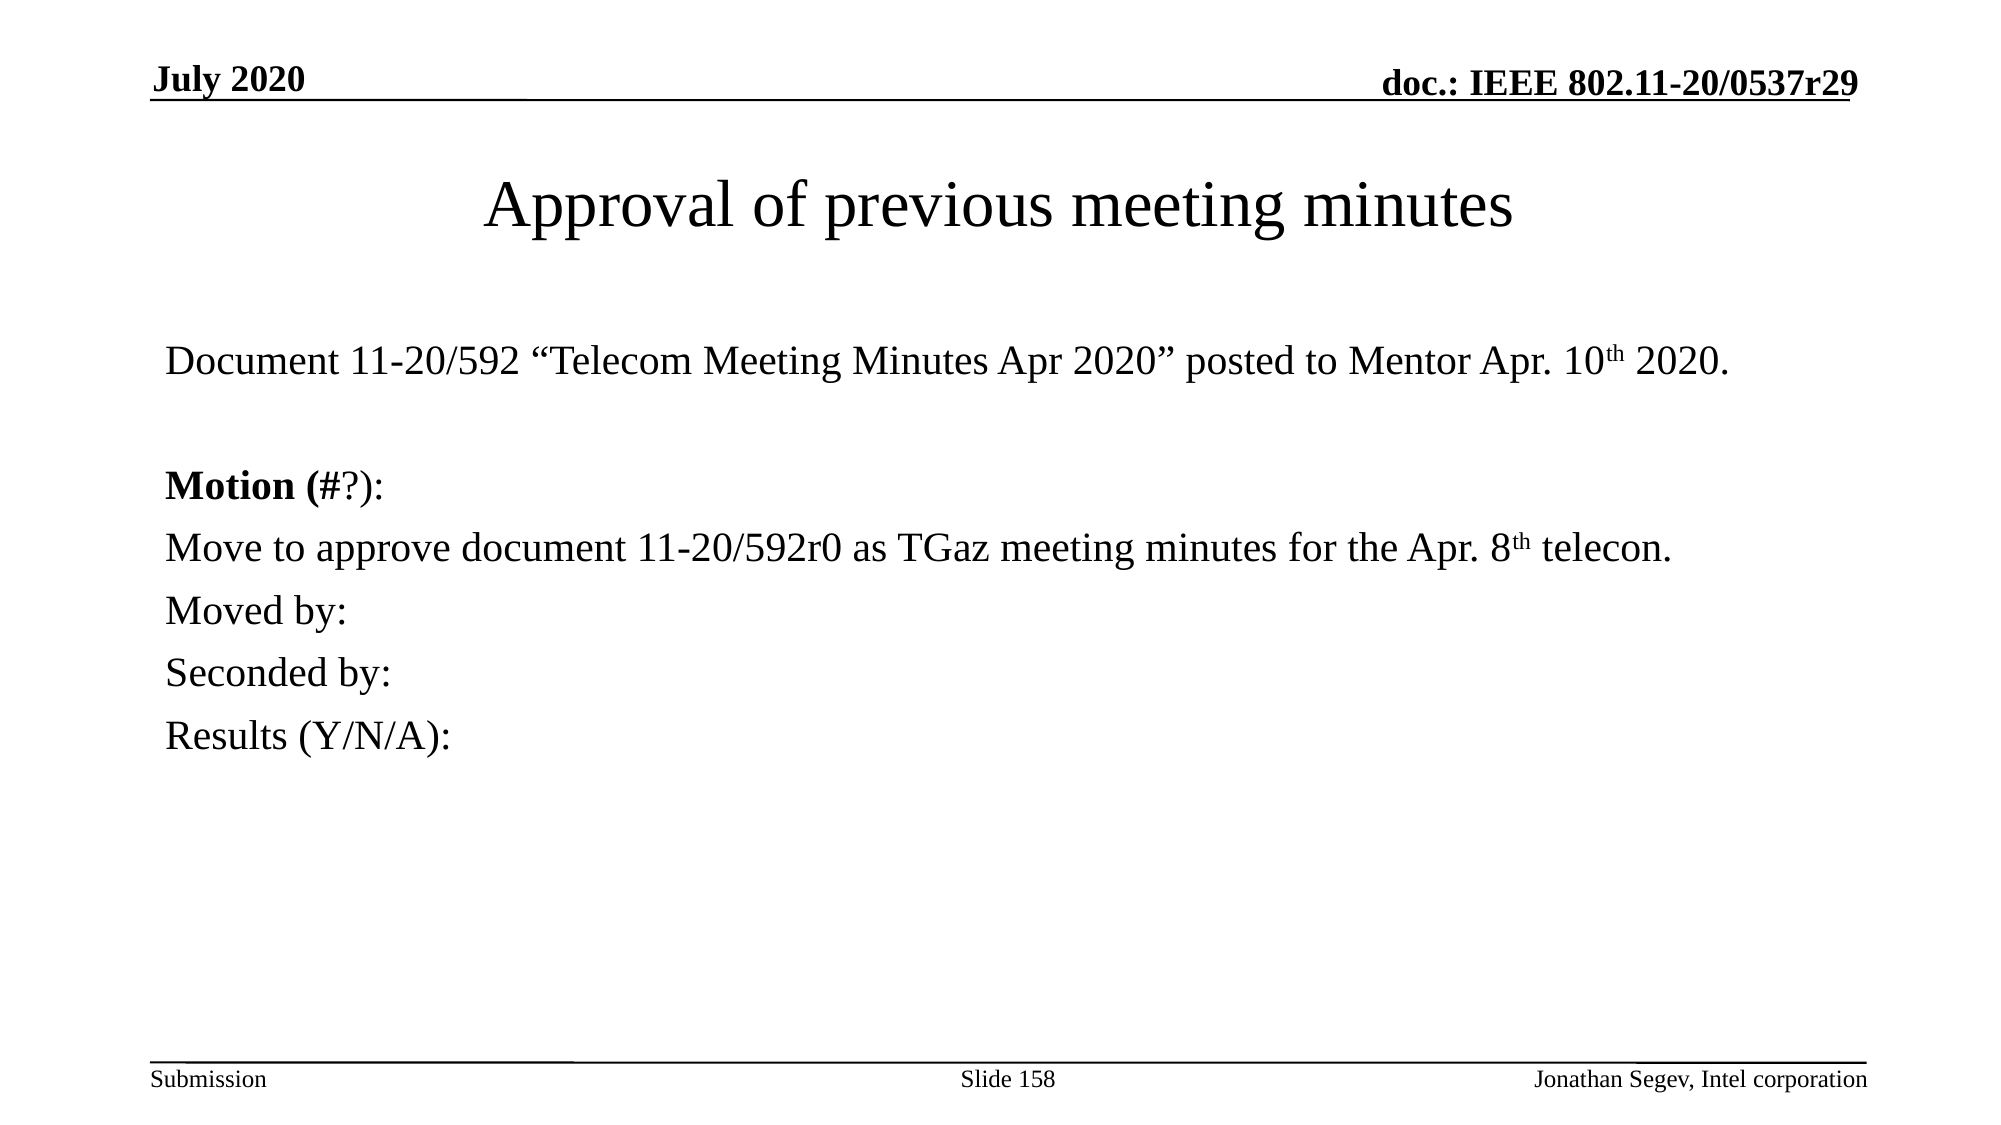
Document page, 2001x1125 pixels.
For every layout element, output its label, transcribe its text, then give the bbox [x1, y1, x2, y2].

slide_number Slide 158 [950, 1061, 1067, 1123]
title Approval of previous meeting minutes [149, 112, 1850, 288]
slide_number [152, 54, 563, 100]
footer Jonathan Segev, Intel corporation [1171, 1061, 1869, 1093]
list Document 11-20/592 “Telecom Meeting Minutes Apr 2020” posted to Mentor Apr. 10th 2020. Motion (#?): Move to approve document 11-20/592r0 as TGaz meeting minutes for the Apr. 8th telecon. Moved by: Seconded by: Results (Y/N/A): [149, 324, 1850, 1000]
